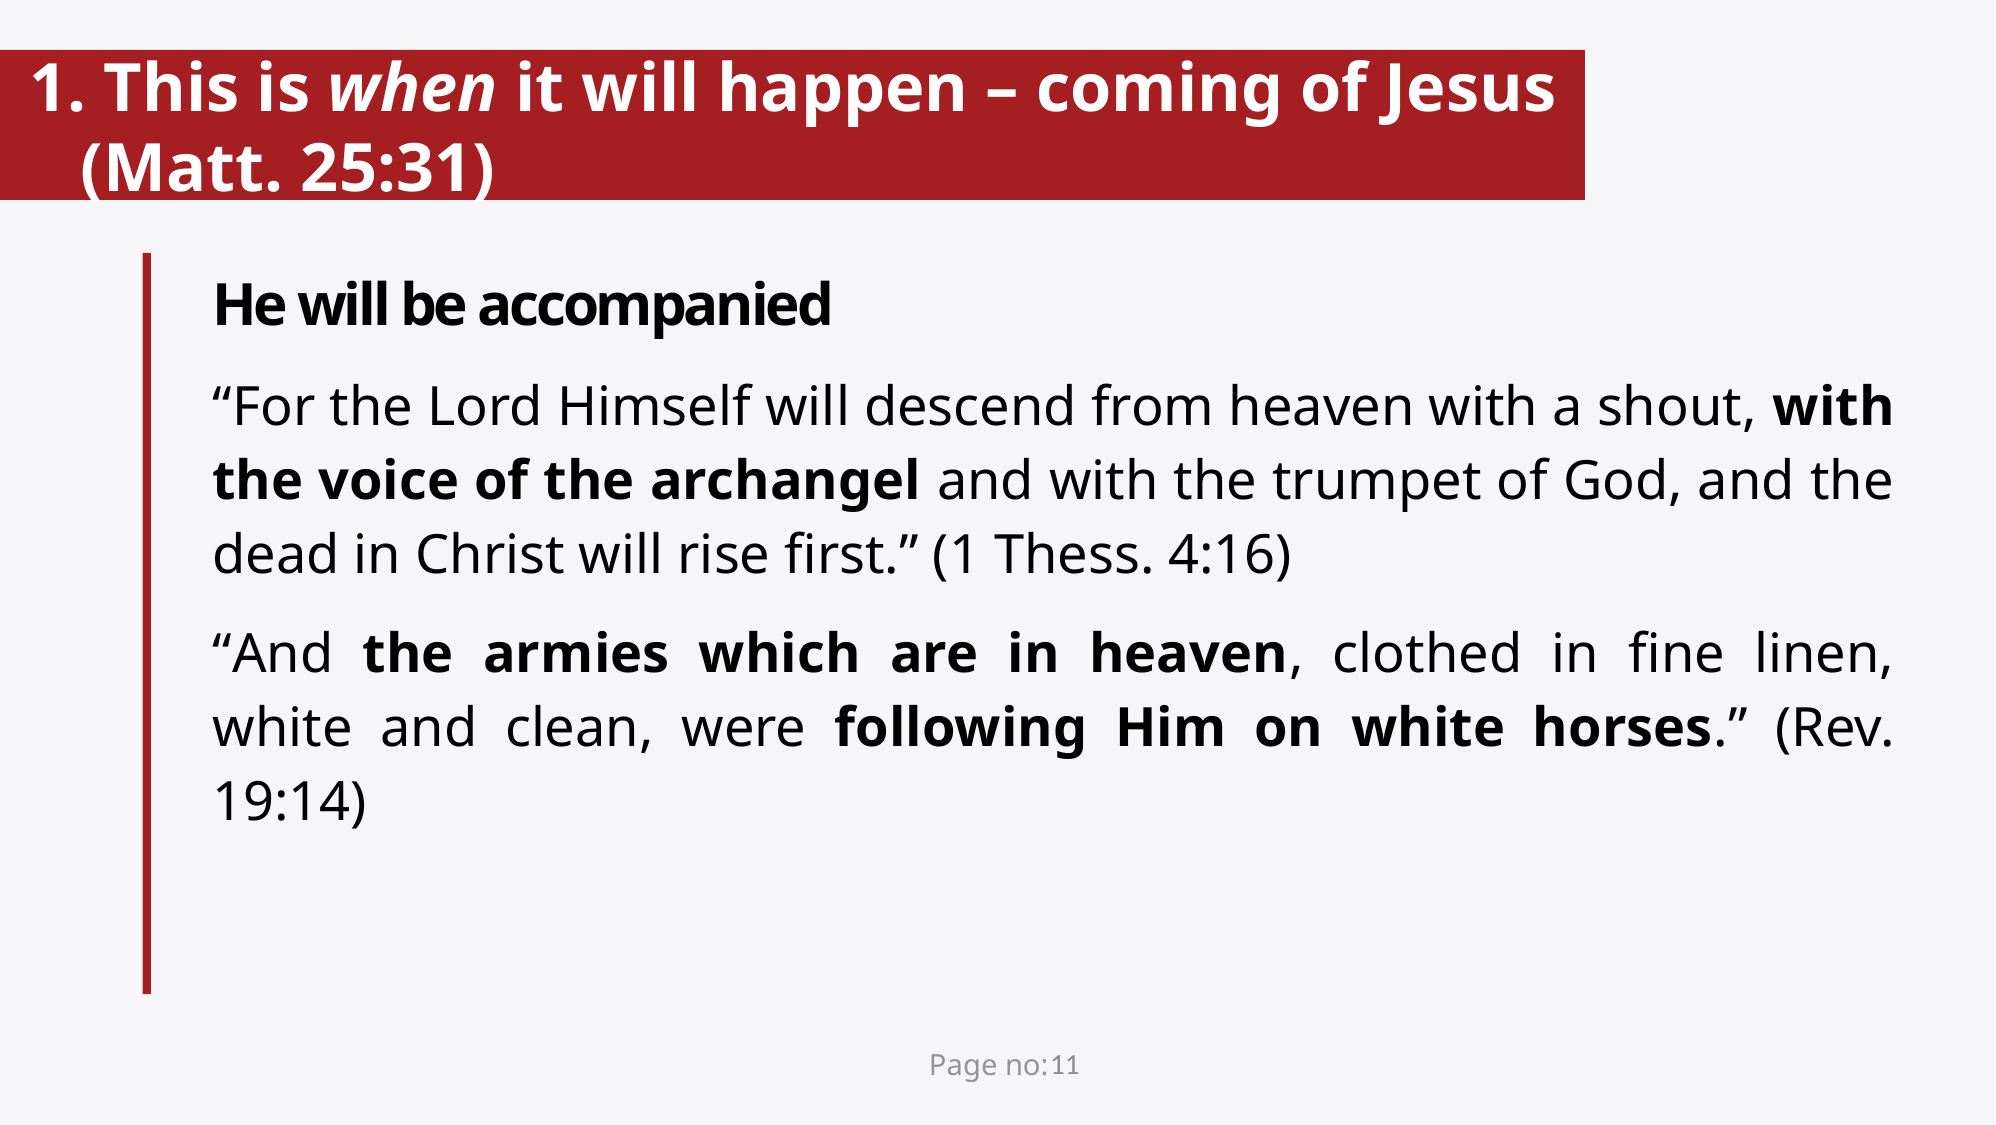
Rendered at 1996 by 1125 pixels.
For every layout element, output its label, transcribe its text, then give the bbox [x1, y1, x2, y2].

title 1. This is when it will happen – coming of Jesus (Matt. 25:31) [14, 62, 1810, 188]
subtitle He will be accompanied “For the Lord Himself will descend from heaven with a shout, with the voice of the archangel and with the trumpet of God, and the dead in Christ will rise first.” (1 Thess. 4:16) “And the armies which are in heaven, clothed in fine linen, white and clean, were following Him on white horses.” (Rev. 19:14) [197, 249, 1910, 1000]
